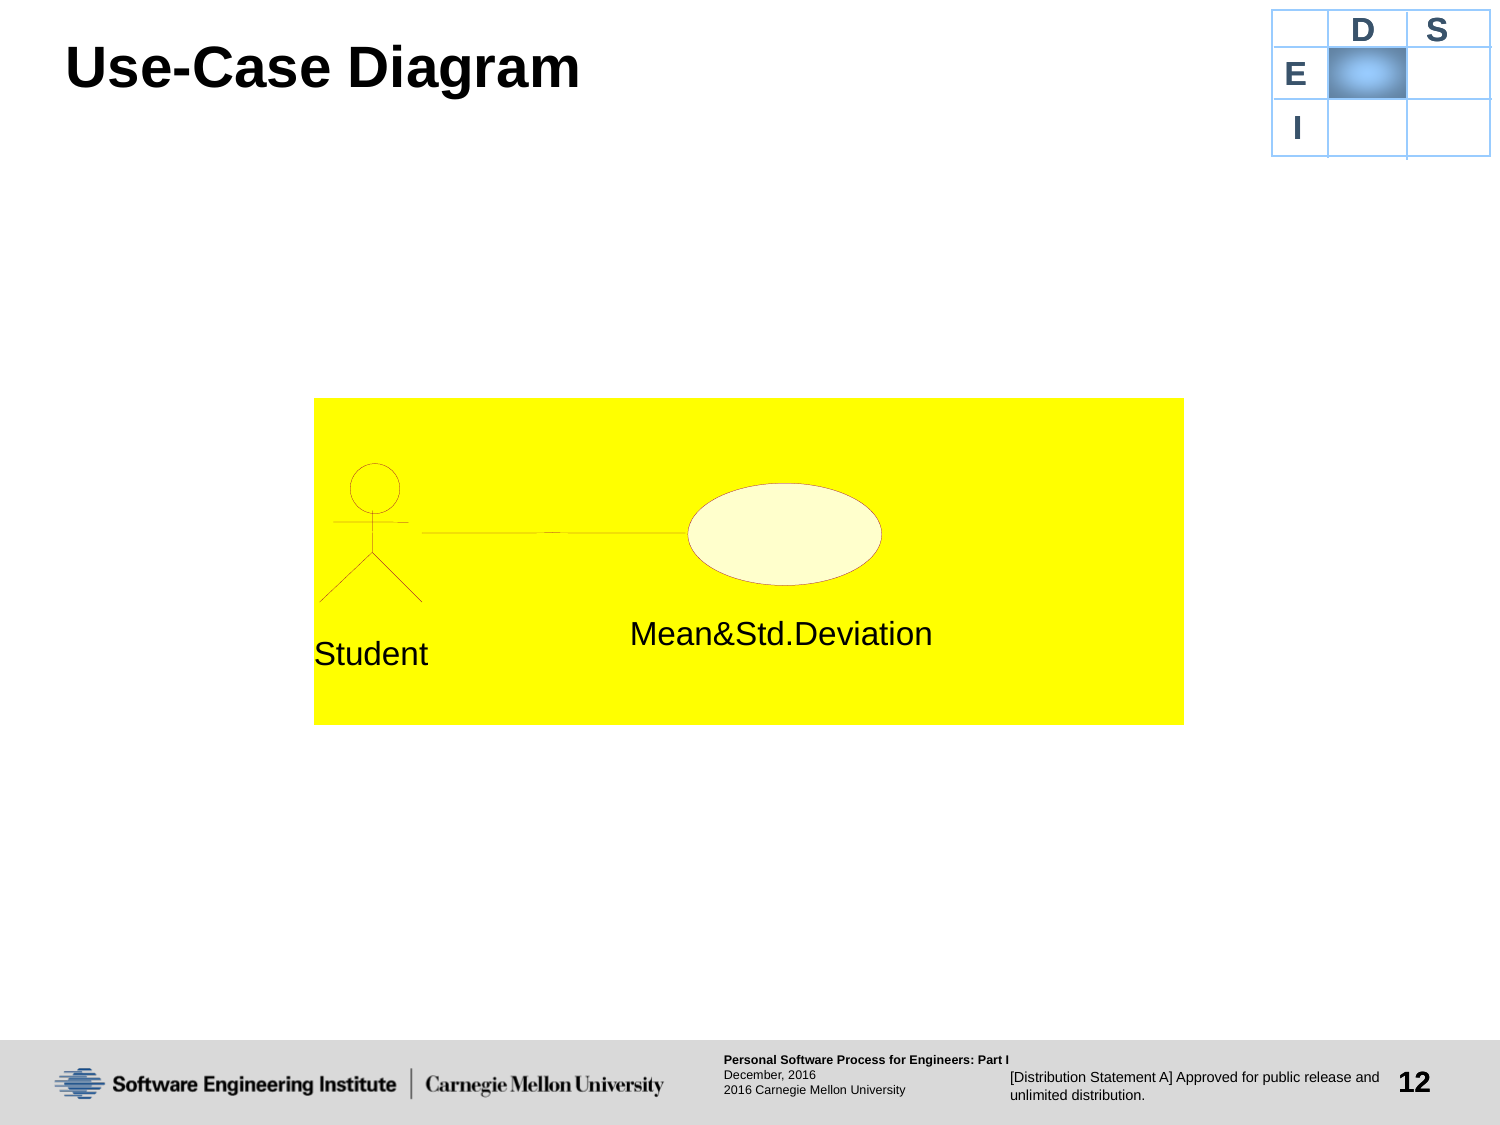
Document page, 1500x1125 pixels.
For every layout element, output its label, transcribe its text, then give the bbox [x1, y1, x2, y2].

picture [313, 397, 1187, 727]
picture [46, 1061, 673, 1104]
picture [1269, 1, 1496, 163]
title Use-Case Diagram [65, 37, 1269, 148]
